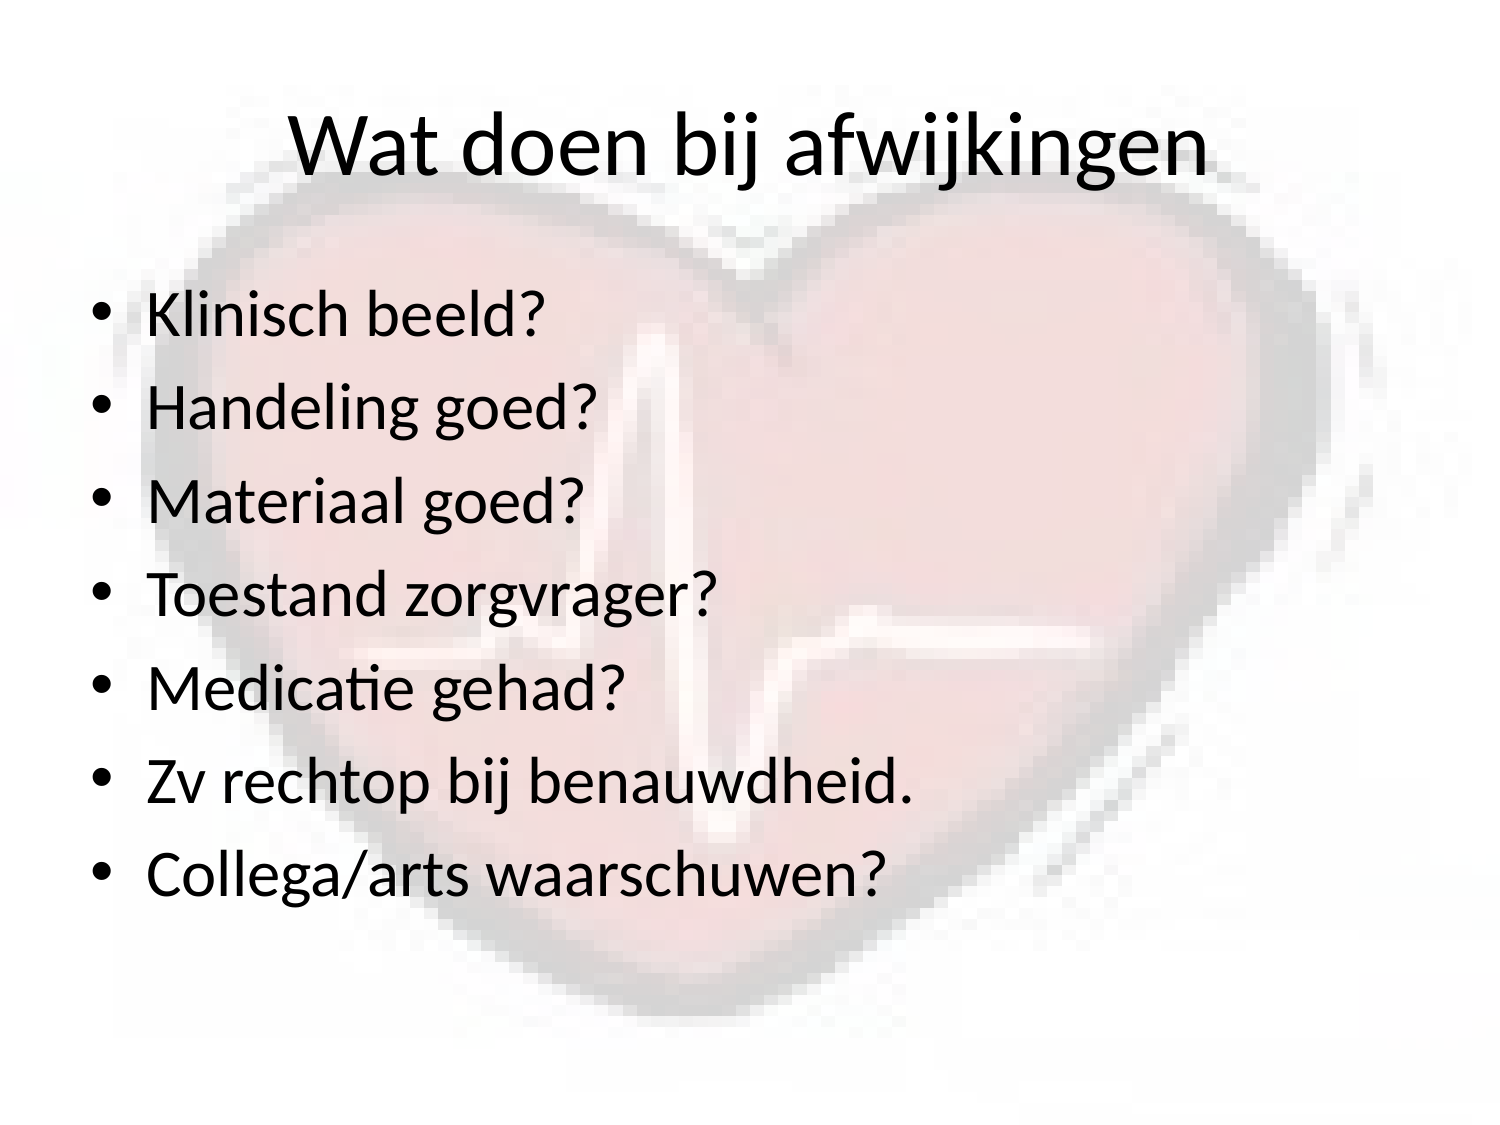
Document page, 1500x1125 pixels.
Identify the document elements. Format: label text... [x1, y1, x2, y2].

title Wat doen bij afwijkingen [75, 45, 1425, 233]
list Klinisch beeld? Handeling goed? Materiaal goed? Toestand zorgvrager? Medicatie gehad? Zv rechtop bij benauwdheid. Collega/arts waarschuwen? [75, 262, 1425, 1005]
